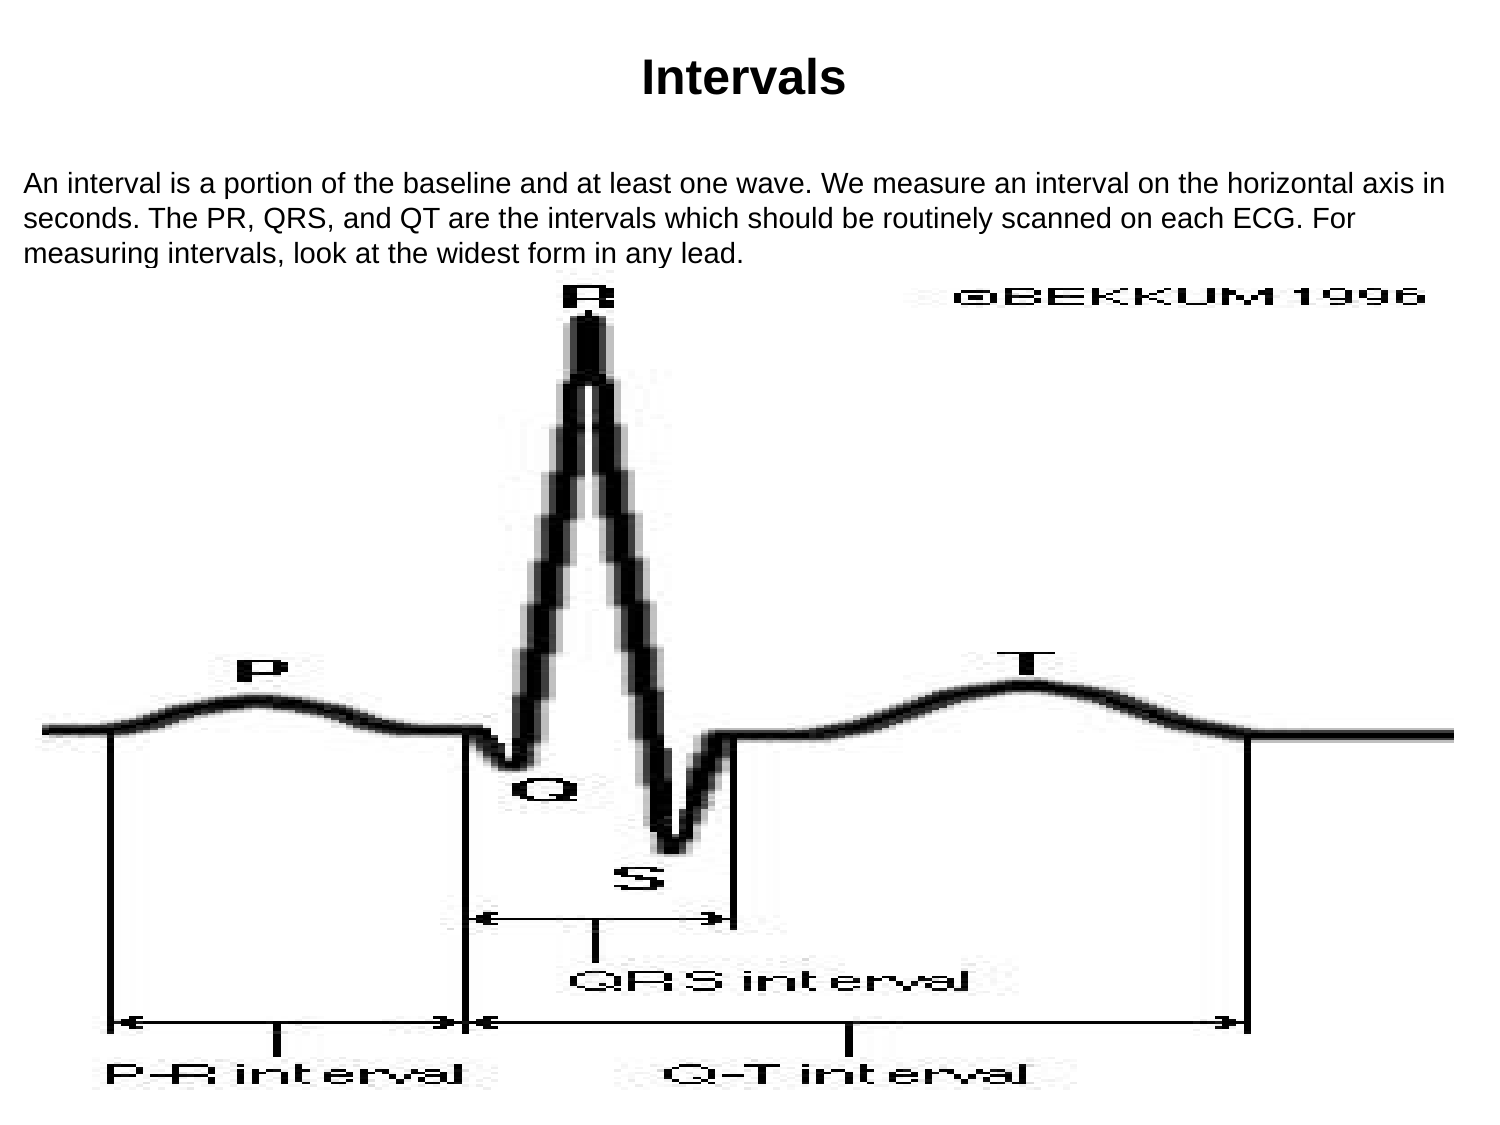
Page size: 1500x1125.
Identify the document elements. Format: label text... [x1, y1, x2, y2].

text_box Intervals An interval is a portion of the baseline and at least one wave. We measure an interval on the horizontal axis in seconds. The PR, QRS, and QT are the intervals which should be routinely scanned on each ECG. For measuring intervals, look at the widest form in any lead. [23, 36, 1465, 322]
picture [34, 267, 1454, 1090]
